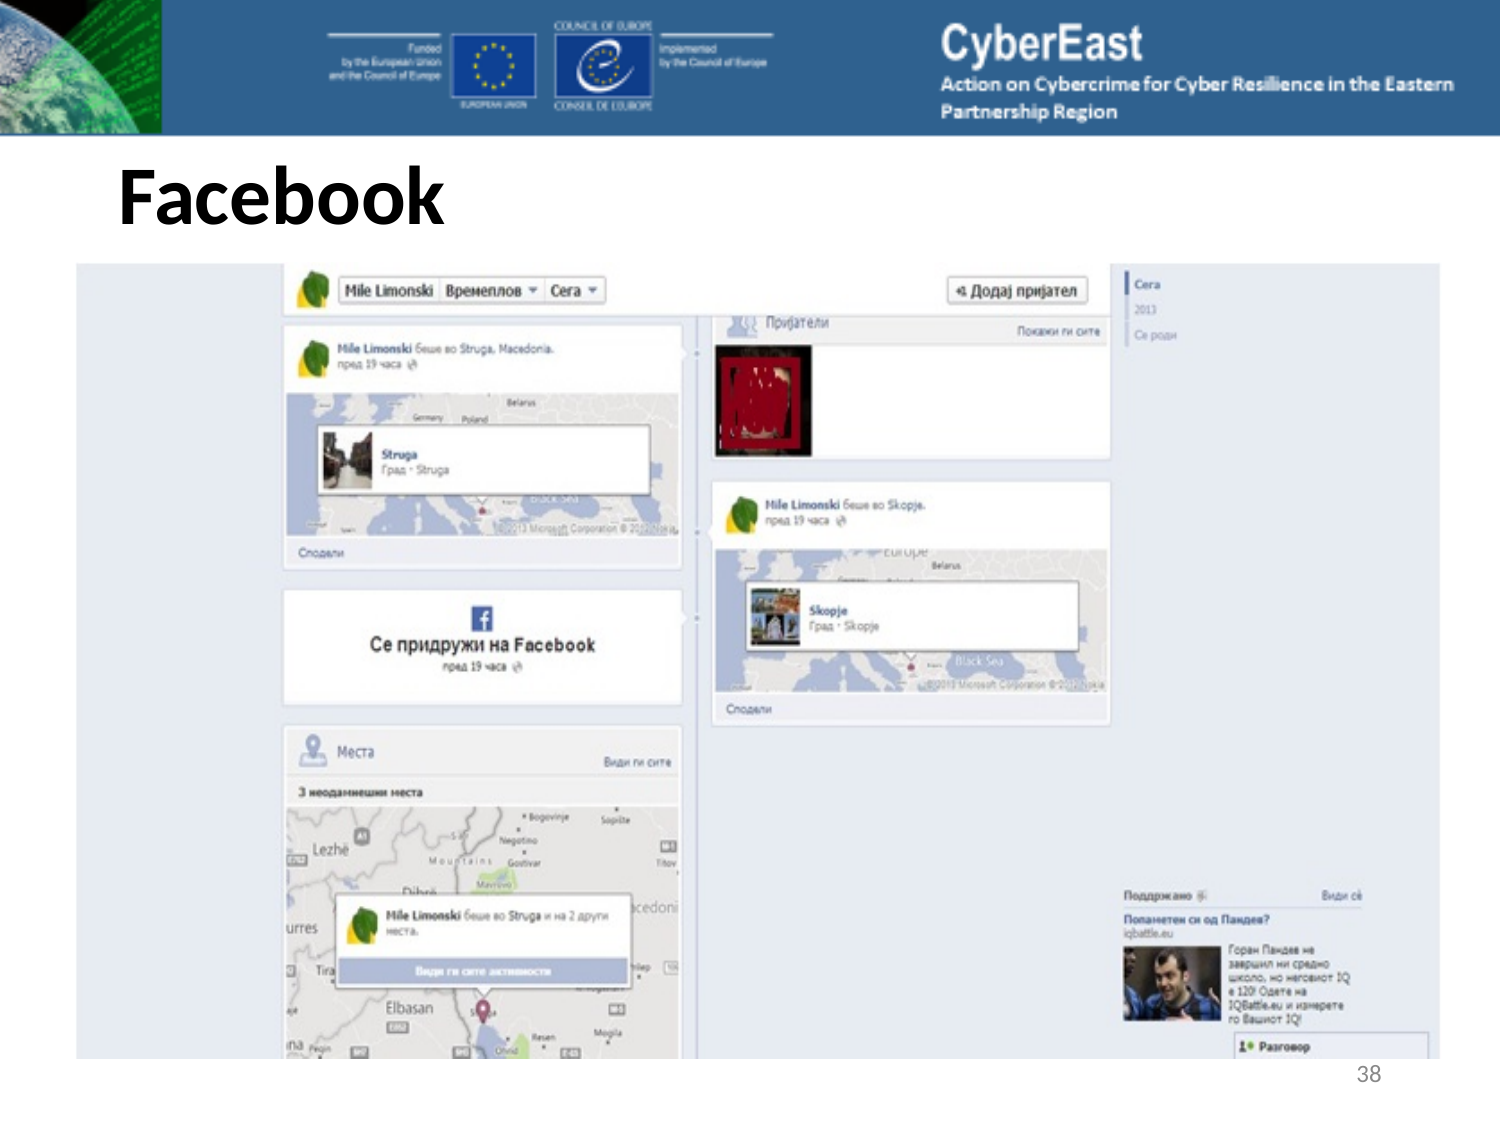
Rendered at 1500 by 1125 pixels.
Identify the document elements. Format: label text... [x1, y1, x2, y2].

slide_number 38 [1059, 1059, 1397, 1103]
title Facebook [103, 88, 1397, 262]
picture [0, 0, 1500, 1125]
